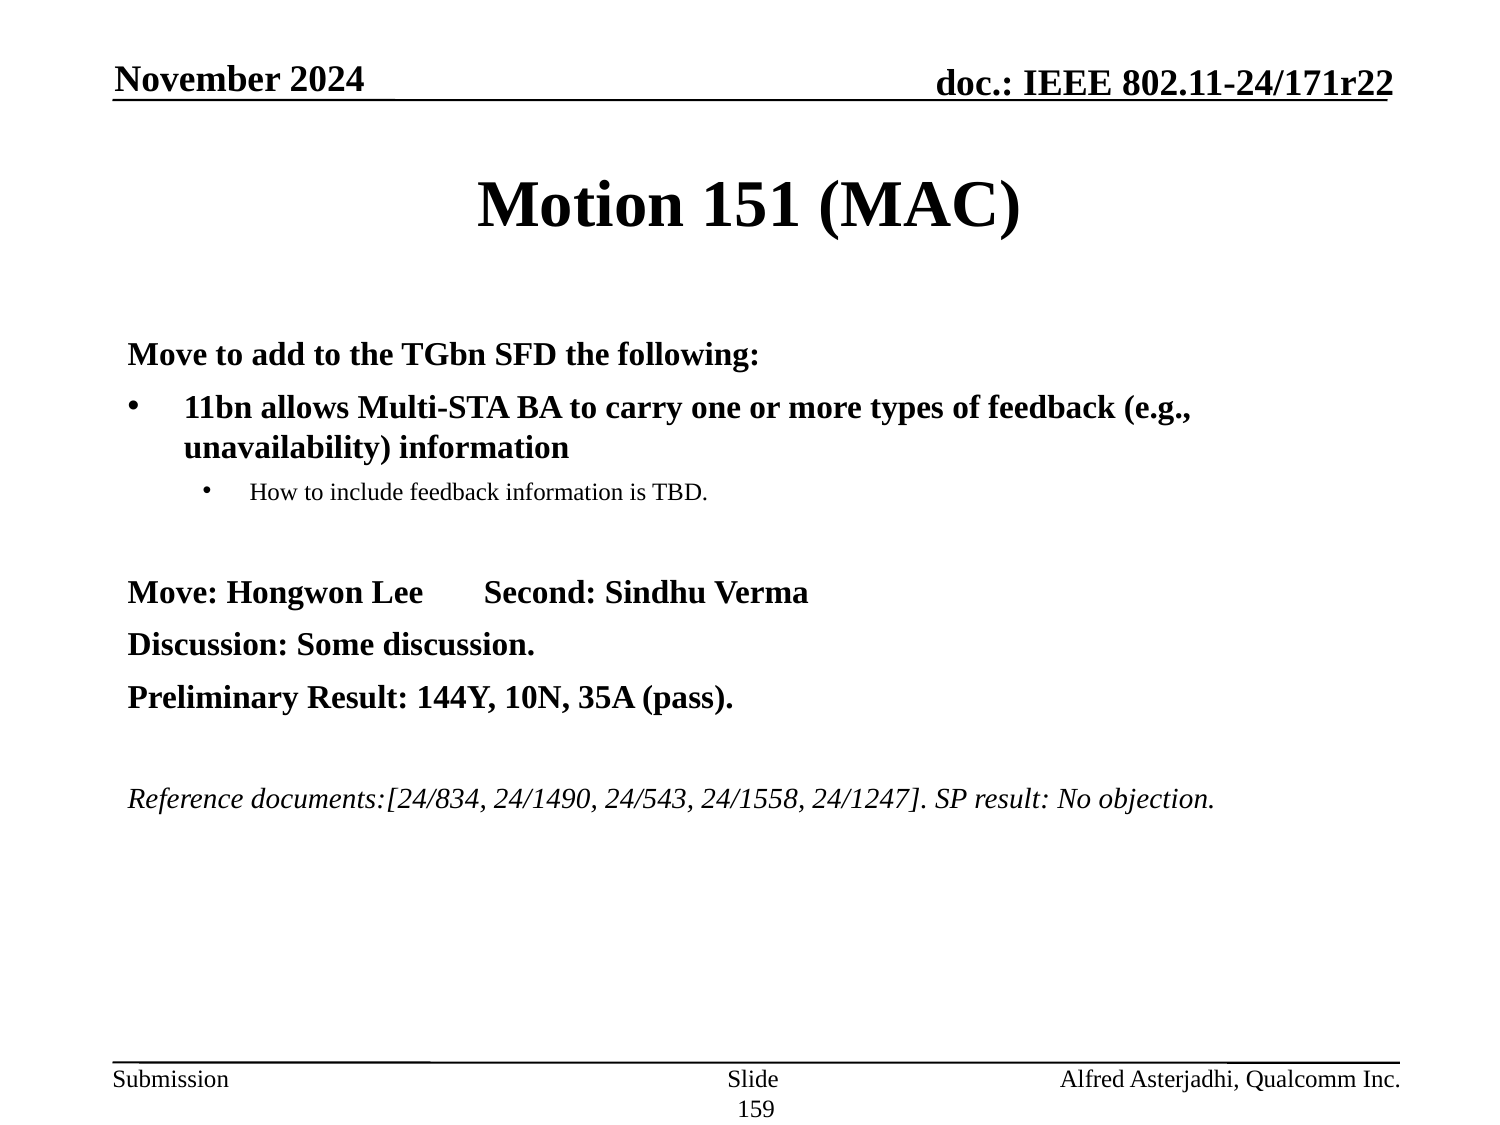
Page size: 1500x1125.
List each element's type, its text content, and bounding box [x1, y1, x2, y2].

slide_number Slide 159 [712, 1061, 800, 1123]
list Move to add to the TGbn SFD the following: 11bn allows Multi-STA BA to carry one or more types of feedback (e.g., unavailability) information How to include feedback information is TBD. Move: Hongwon Lee Second: Sindhu Verma Discussion: Some discussion. Preliminary Result: 144Y, 10N, 35A (pass). Reference documents:[24/834, 24/1490, 24/543, 24/1558, 24/1247]. SP result: No objection. [112, 324, 1388, 1000]
footer Alfred Asterjadhi, Qualcomm Inc. [878, 1061, 1402, 1093]
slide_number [114, 54, 423, 100]
title Motion 151 (MAC) [112, 112, 1388, 288]
